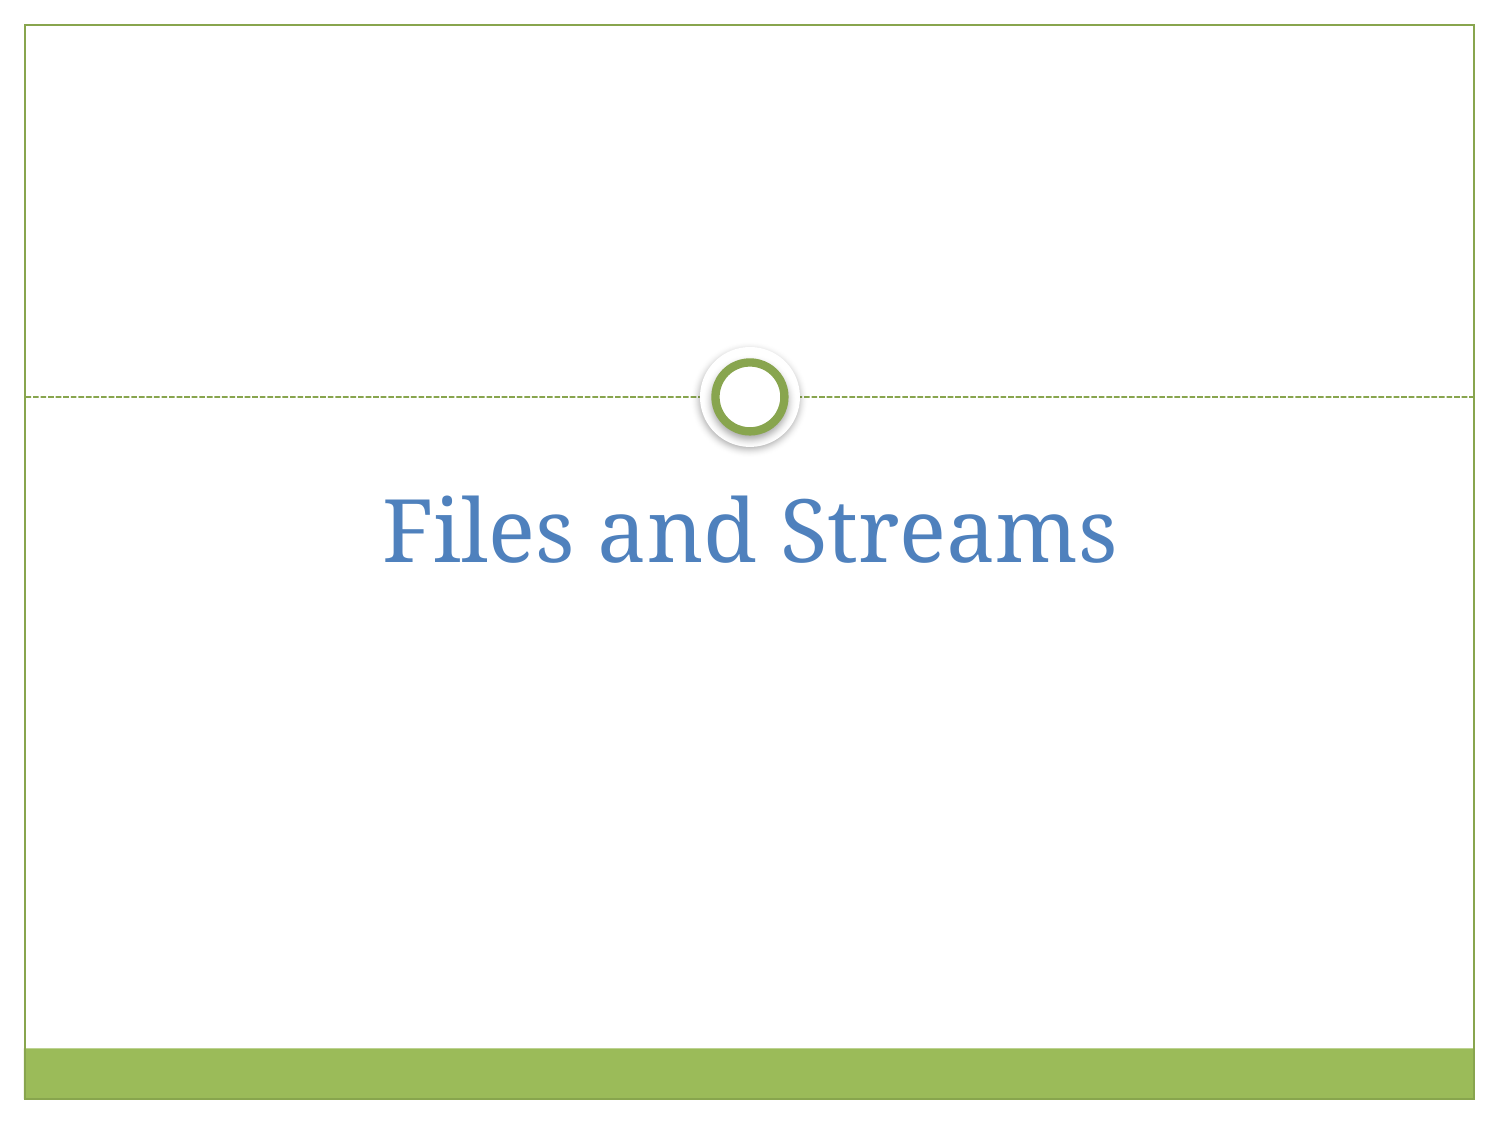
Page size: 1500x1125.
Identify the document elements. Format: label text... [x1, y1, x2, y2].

title Files and Streams [112, 287, 1388, 588]
